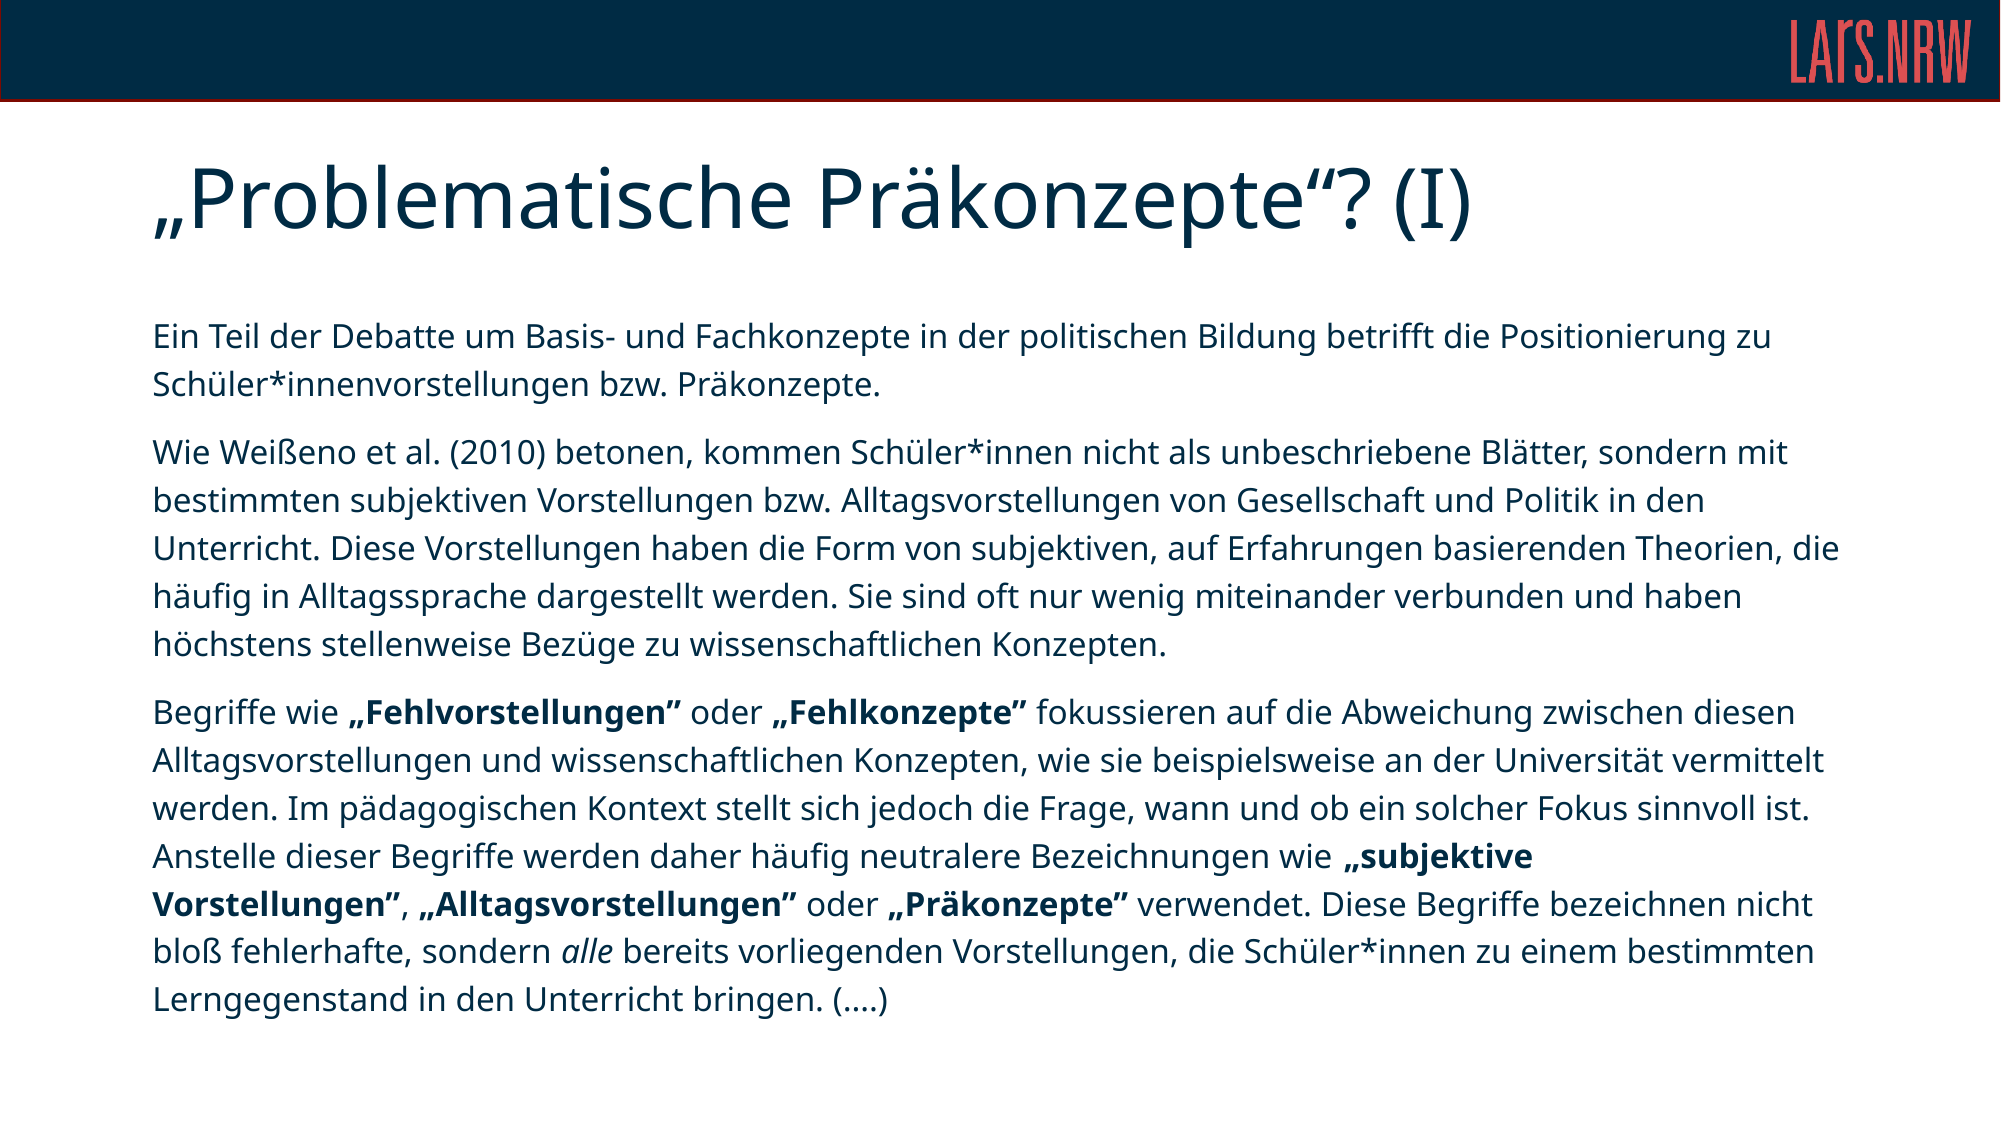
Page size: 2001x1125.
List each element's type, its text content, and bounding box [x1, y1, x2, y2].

title „Problematische Präkonzepte“? (I) [137, 126, 1863, 278]
picture [1773, 6, 1977, 99]
list Ein Teil der Debatte um Basis- und Fachkonzepte in der politischen Bildung betrifft die Positionierung zu Schüler*innenvorstellungen bzw. Präkonzepte. Wie Weißeno et al. (2010) betonen, kommen Schüler*innen nicht als unbeschriebene Blätter, sondern mit bestimmten subjektiven Vorstellungen bzw. Alltagsvorstellungen von Gesellschaft und Politik in den Unterricht. Diese Vorstellungen haben die Form von subjektiven, auf Erfahrungen basierenden Theorien, die häufig in Alltagssprache dargestellt werden. Sie sind oft nur wenig miteinander verbunden und haben höchstens stellenweise Bezüge zu wissenschaftlichen Konzepten. Begriffe wie „Fehlvorstellungen” oder „Fehlkonzepte” fokussieren auf die Abweichung zwischen diesen Alltagsvorstellungen und wissenschaftlichen Konzepten, wie sie beispielsweise an der Universität vermittelt werden. Im pädagogischen Kontext stellt sich jedoch die Frage, wann und ob ein solcher Fokus sinnvoll ist. Anstelle dieser Begriffe werden daher häufig neutralere Bezeichnungen wie „subjektive Vorstellungen”, „Alltagsvorstellungen” oder „Präkonzepte” verwendet. Diese Begriffe bezeichnen nicht bloß fehlerhafte, sondern alle bereits vorliegenden Vorstellungen, die Schüler*innen zu einem bestimmten Lerngegenstand in den Unterricht bringen. (….) [137, 299, 1863, 1067]
